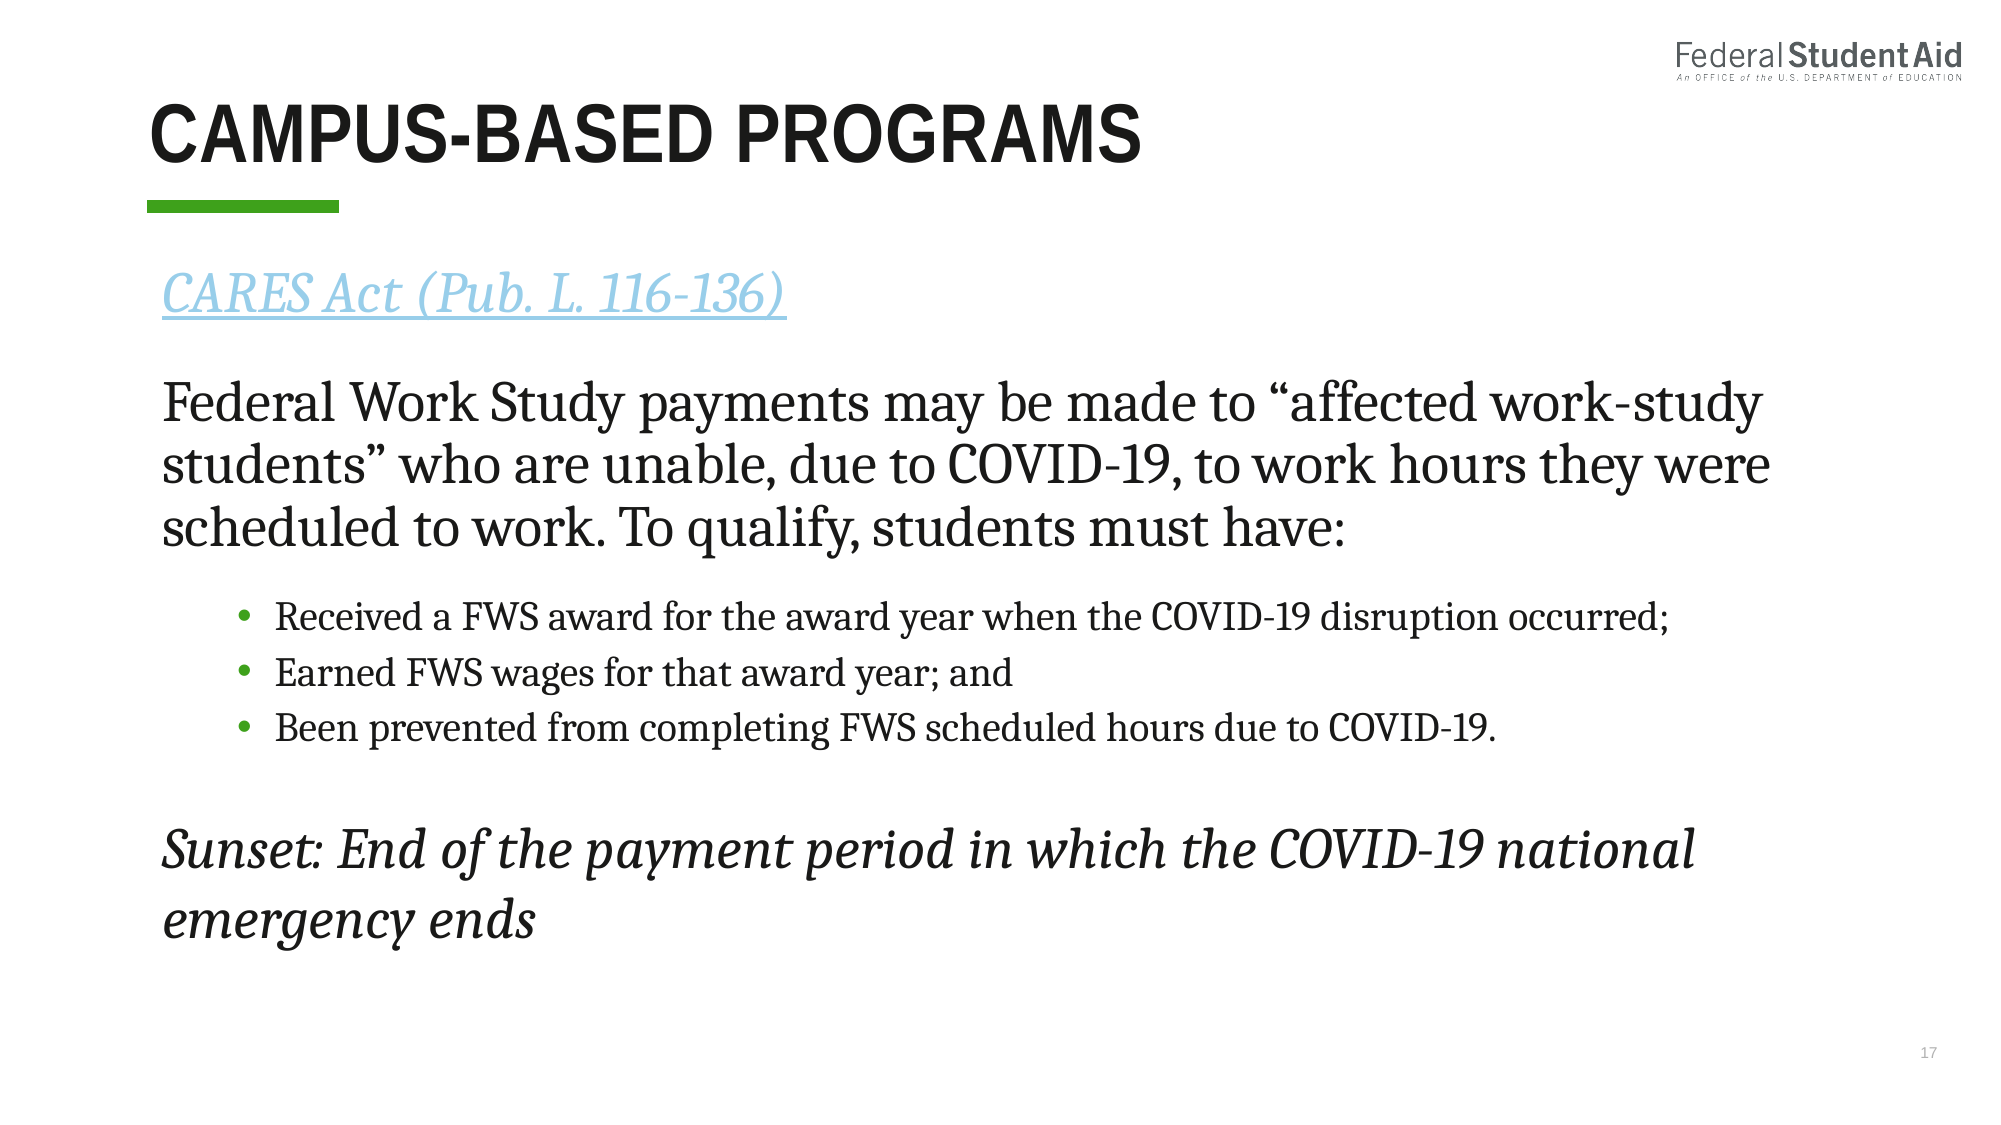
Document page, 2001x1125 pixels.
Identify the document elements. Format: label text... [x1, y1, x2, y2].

title Campus-based progRams [149, 57, 1606, 189]
list CARES Act (Pub. L. 116-136) Federal Work Study payments may be made to “affected work-study students” who are unable, due to COVID-19, to work hours they were scheduled to work. To qualify, students must have: Received a FWS award for the award year when the COVID-19 disruption occurred; Earned FWS wages for that award year; and Been prevented from completing FWS scheduled hours due to COVID-19. Sunset: End of the payment period in which the COVID-19 national emergency ends [147, 254, 1823, 1043]
slide_number 17 [1920, 1042, 1986, 1094]
picture [1651, 16, 1986, 106]
